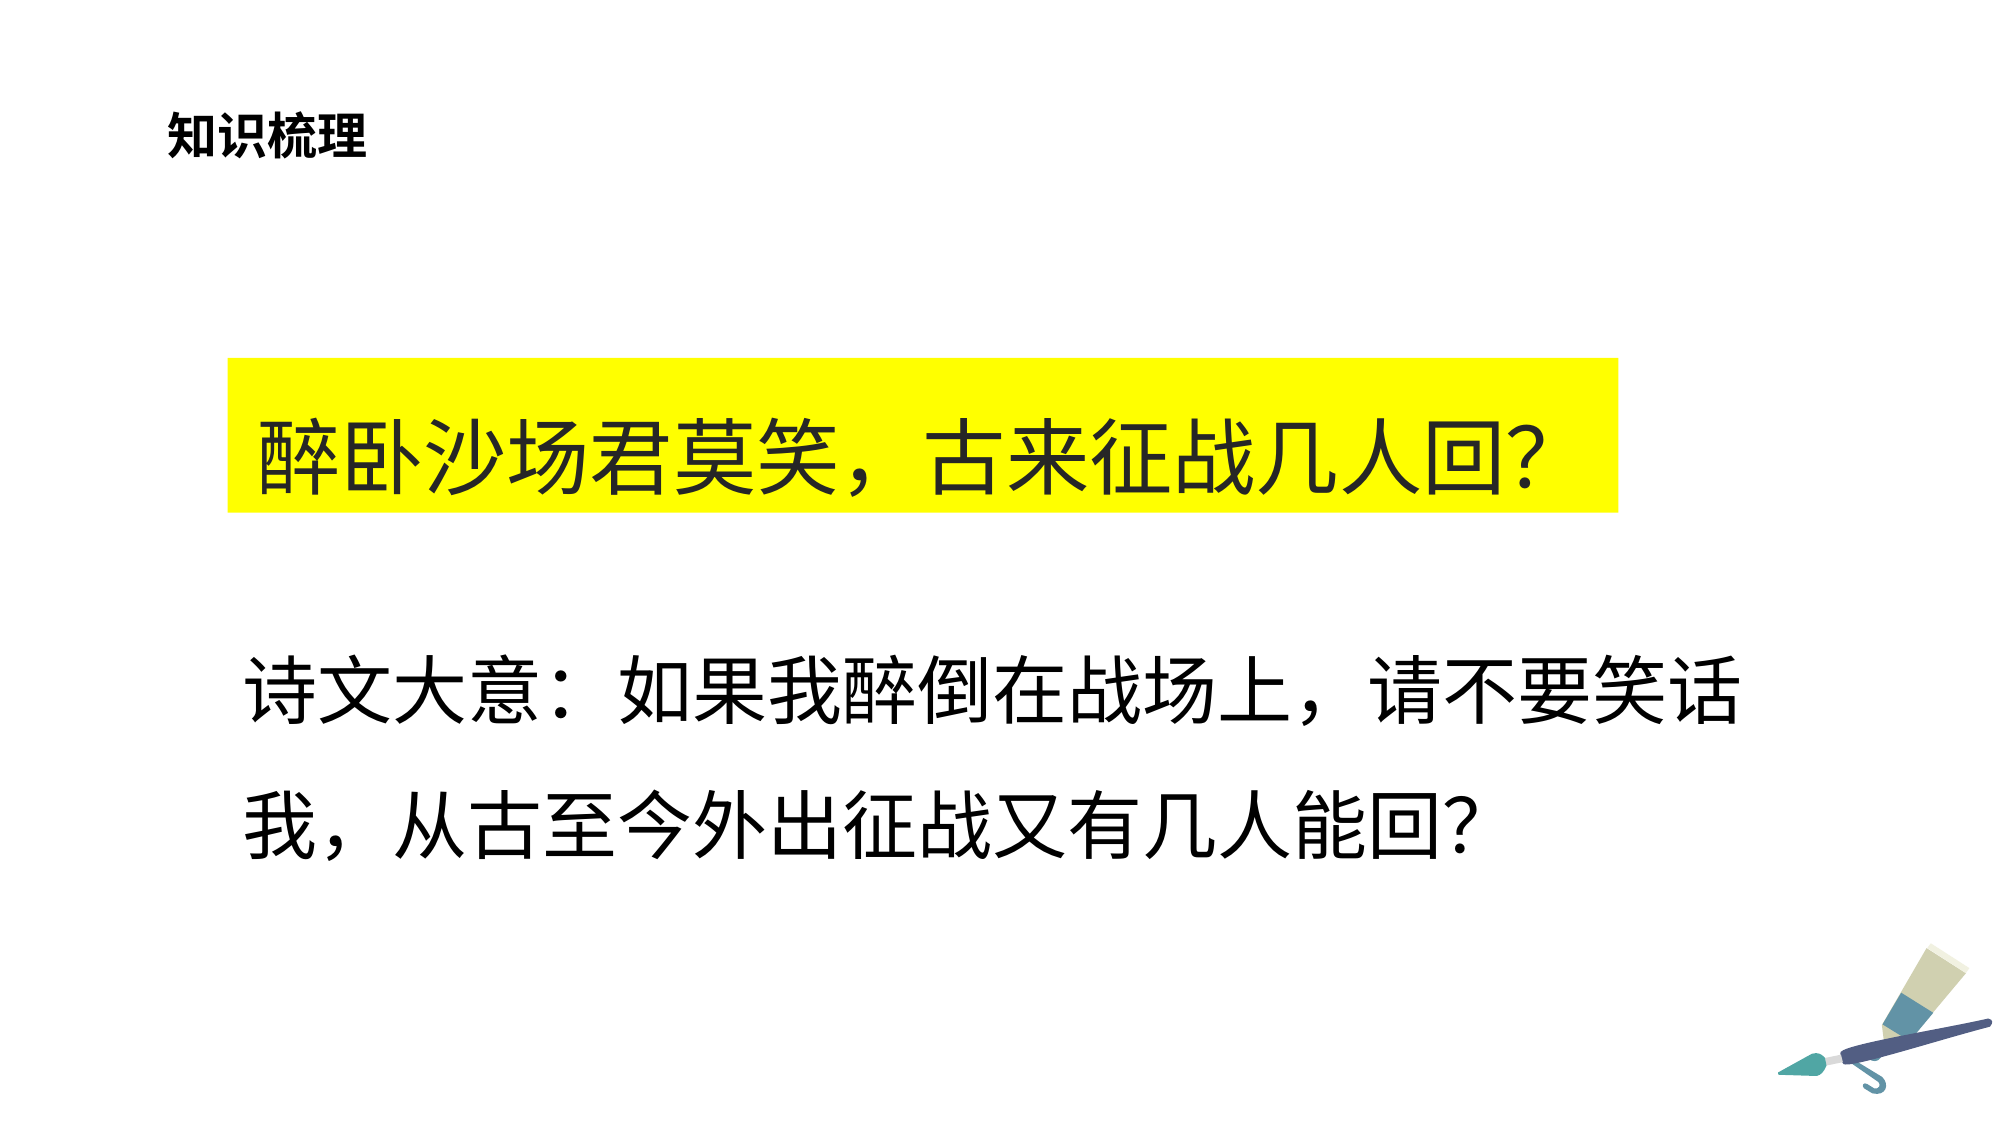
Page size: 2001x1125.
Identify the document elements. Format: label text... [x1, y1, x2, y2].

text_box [1811, 945, 1974, 1125]
text_box 醉卧沙场君莫笑，古来征战几人回？ [227, 357, 1619, 513]
text_box 知识梳理 [152, 97, 383, 172]
text_box 诗文大意：如果我醉倒在战场上，请不要笑话我，从古至今外出征战又有几人能回？ [227, 591, 1830, 876]
